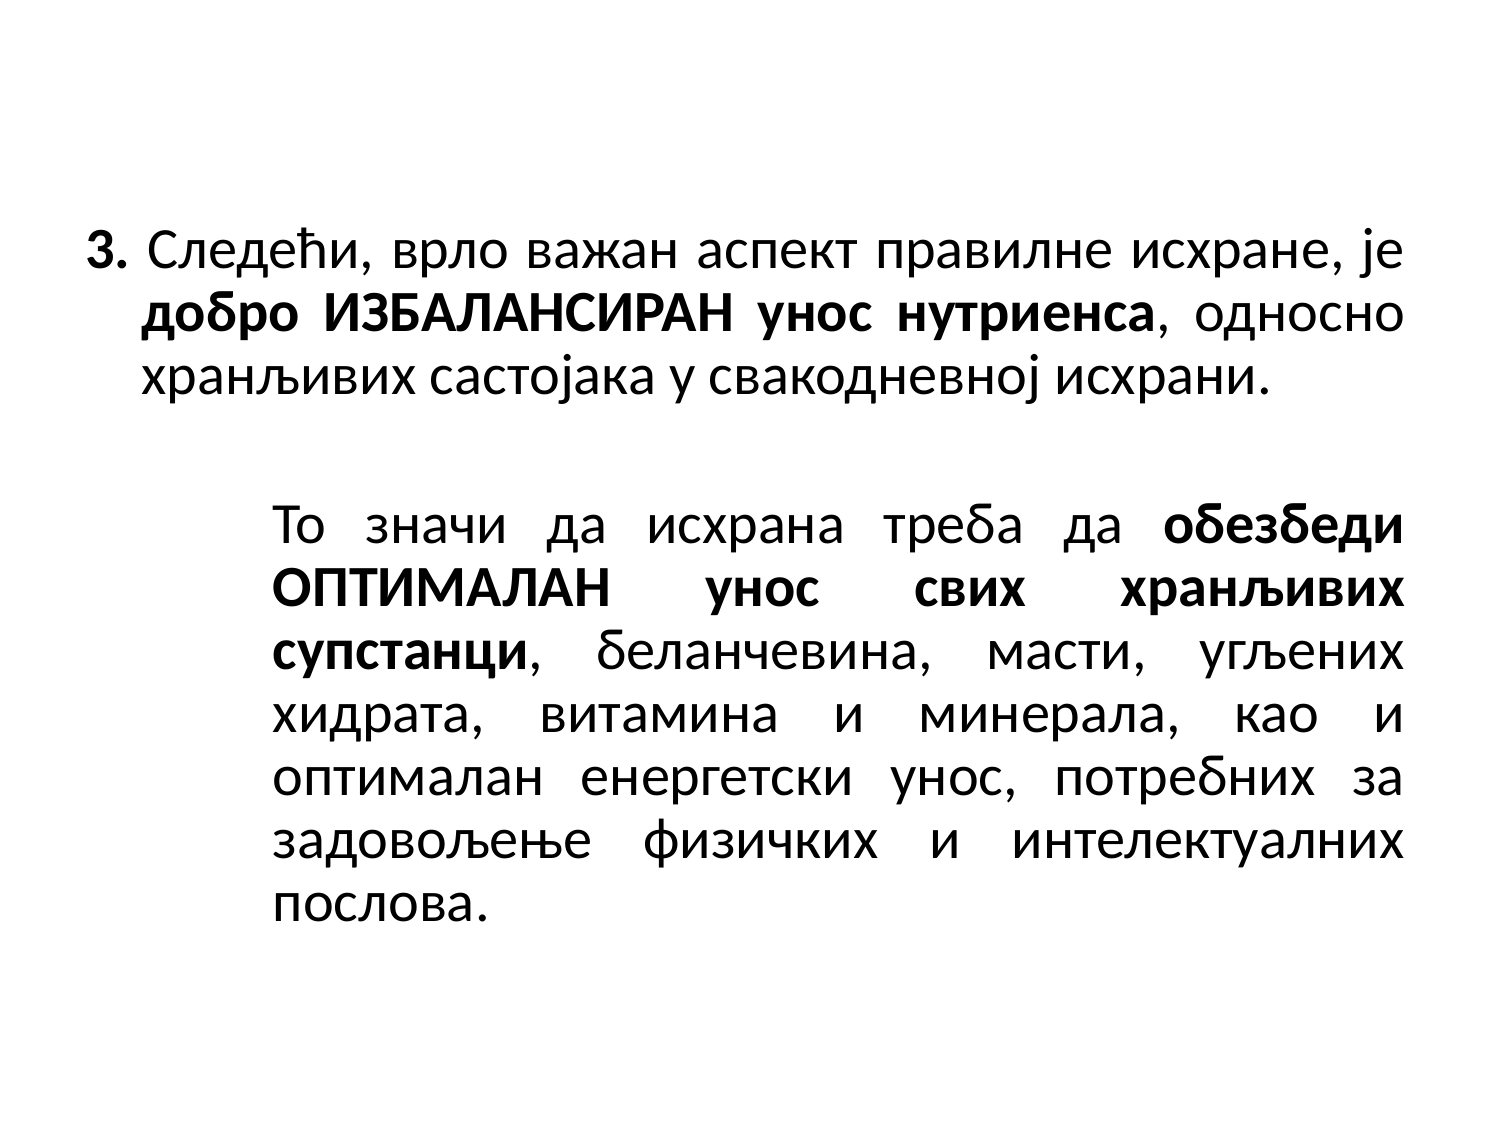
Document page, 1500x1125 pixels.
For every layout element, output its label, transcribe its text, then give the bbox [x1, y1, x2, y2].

list 3. Следећи, врло важан аспект правилне исхране, је добро ИЗБАЛАНСИРАН унос нутриенса, односно хранљивих састојака у свакодневној исхрани. То значи да исхрана треба да обезбеди ОПТИМАЛАН унос свих хранљивих супстанци, беланчевина, масти, угљених хидрата, витамина и минерала, као и оптималан енергетски унос, потребних за задовољење физичких и интелектуалних послова. [70, 210, 1421, 1092]
